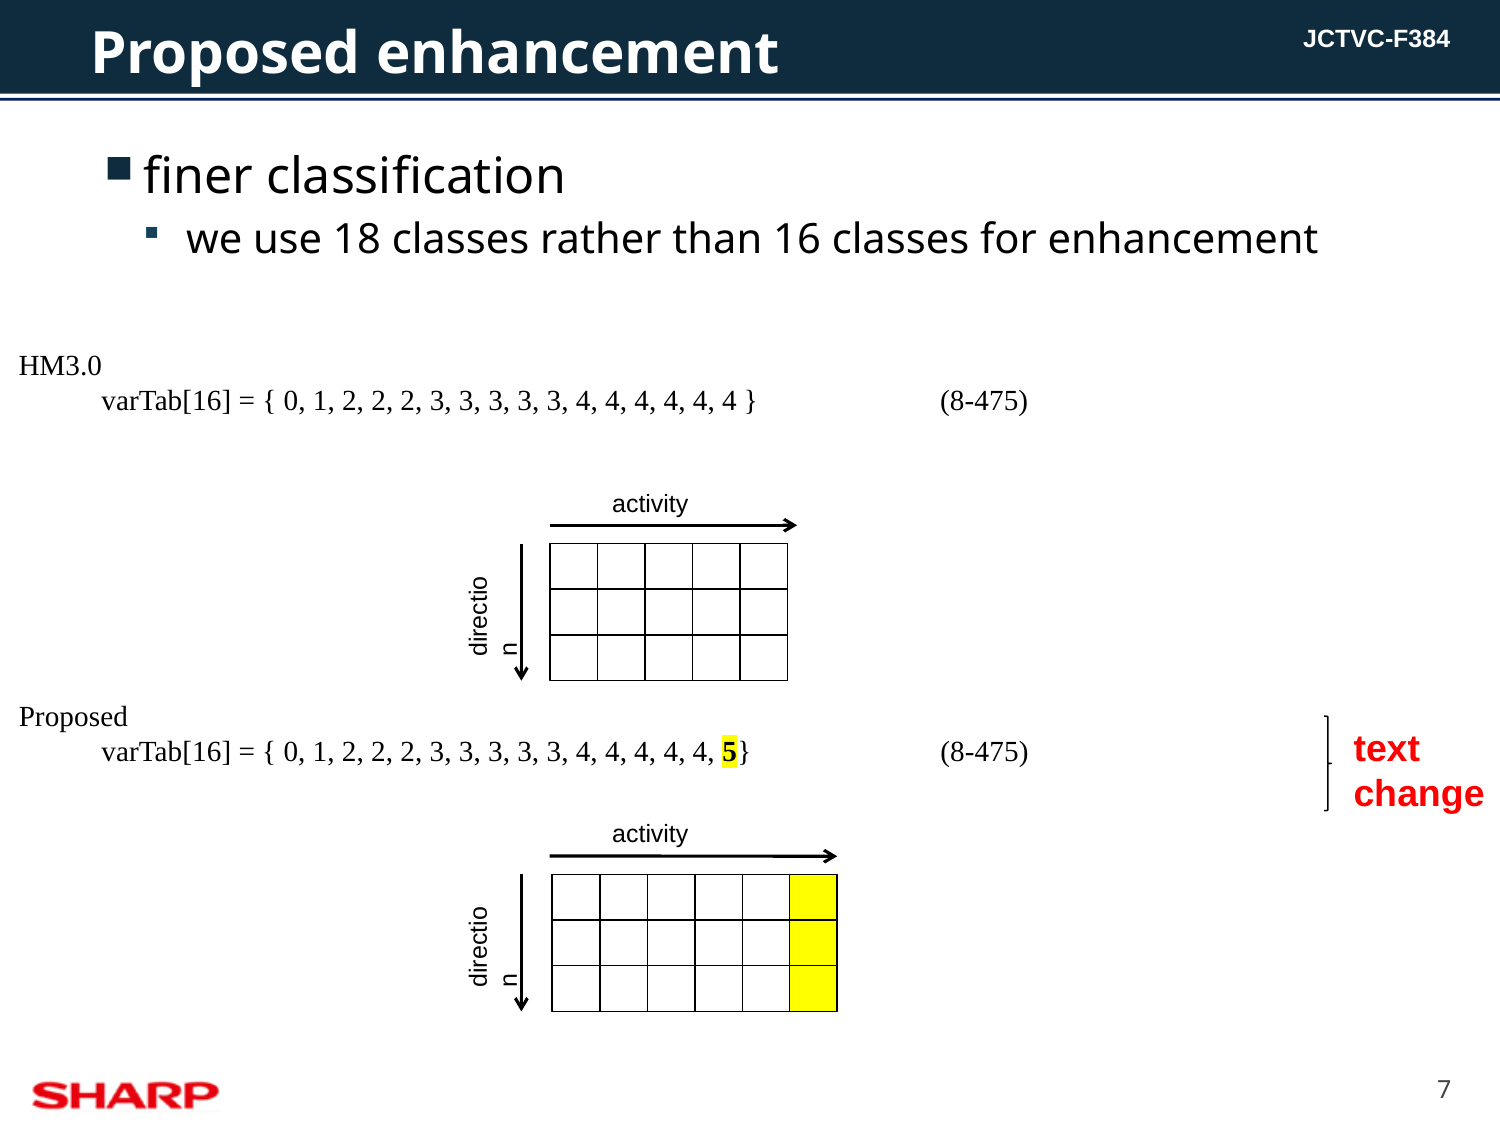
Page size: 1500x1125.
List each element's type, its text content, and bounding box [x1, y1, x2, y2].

text_box [740, 963, 787, 1013]
text_box [598, 872, 645, 918]
text_box [649, 918, 693, 963]
text_box [740, 922, 787, 963]
picture [0, 1068, 1500, 1125]
text_box [787, 963, 839, 1013]
slide_number 7 [1345, 1062, 1467, 1108]
text_box [550, 872, 598, 918]
text_box [550, 963, 598, 1013]
text_box text change [1338, 716, 1500, 822]
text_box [454, 479, 798, 681]
title Proposed enhancement [74, 15, 1426, 85]
text_box [645, 872, 693, 918]
text_box [787, 922, 839, 963]
text_box [550, 918, 598, 963]
text_box [598, 918, 649, 963]
text_box [787, 872, 839, 922]
text_box [693, 872, 740, 918]
text_box direction [454, 950, 516, 1003]
text_box [598, 963, 645, 1013]
text_box HM3.0 varTab[16] = { 0, 1, 2, 2, 2, 3, 3, 3, 3, 3, 4, 4, 4, 4, 4, 4 } (8‑475) [3, 338, 1044, 459]
list finer classification we use 18 classes rather than 16 classes for enhancement [74, 128, 1426, 1051]
text_box [693, 918, 740, 963]
text_box activity [597, 810, 731, 854]
text_box [1324, 715, 1333, 812]
text_box Proposed varTab[16] = { 0, 1, 2, 2, 2, 3, 3, 3, 3, 3, 4, 4, 4, 4, 4, 5} (8‑475) [3, 690, 1044, 775]
text_box [740, 872, 787, 922]
text_box [645, 963, 693, 1013]
text_box direction [454, 883, 516, 942]
text_box [693, 963, 740, 1013]
